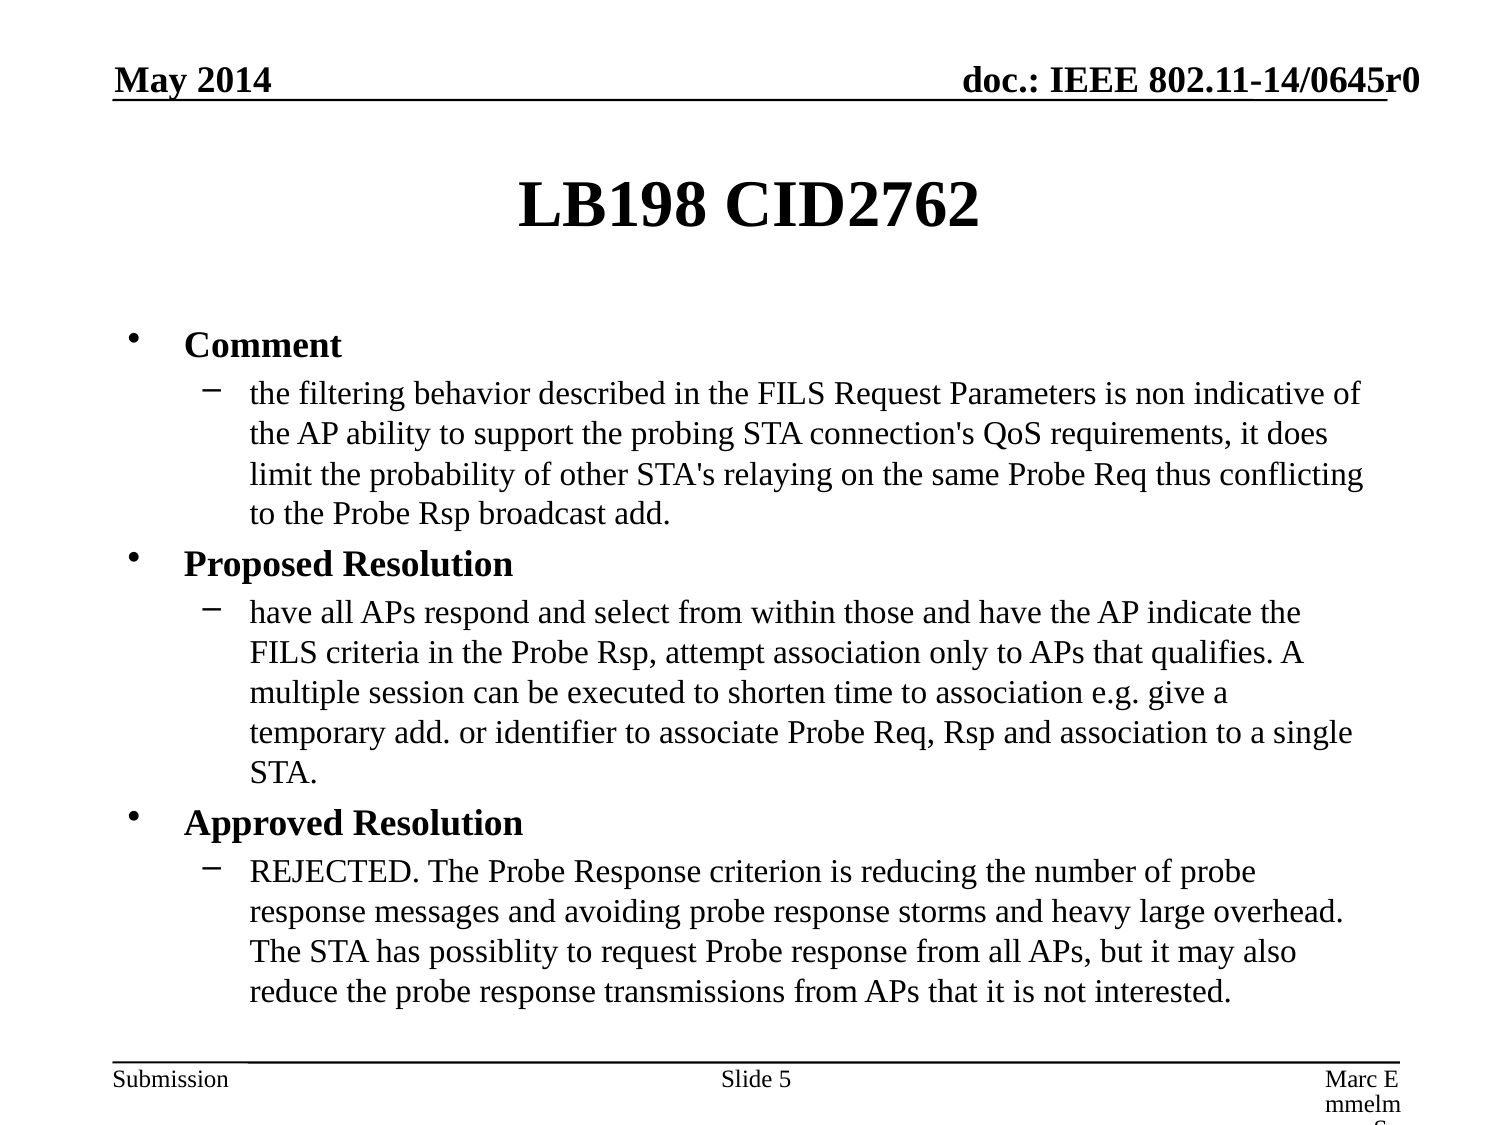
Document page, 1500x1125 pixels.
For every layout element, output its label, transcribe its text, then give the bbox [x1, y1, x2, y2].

footer Marc Emmelmann, Self [1324, 1061, 1402, 1093]
list Comment the filtering behavior described in the FILS Request Parameters is non indicative of the AP ability to support the probing STA connection's QoS requirements, it does limit the probability of other STA's relaying on the same Probe Req thus conflicting to the Probe Rsp broadcast add. Proposed Resolution have all APs respond and select from within those and have the AP indicate the FILS criteria in the Probe Rsp, attempt association only to APs that qualifies. A multiple session can be executed to shorten time to association e.g. give a temporary add. or identifier to associate Probe Req, Rsp and association to a single STA. Approved Resolution REJECTED. The Probe Response criterion is reducing the number of probe response messages and avoiding probe response storms and heavy large overhead. The STA has possiblity to request Probe response from all APs, but it may also reduce the probe response transmissions from APs that it is not interested. [112, 312, 1388, 988]
slide_number Slide 5 [712, 1061, 800, 1093]
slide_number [114, 54, 290, 101]
title LB198 CID2762 [112, 112, 1388, 288]
